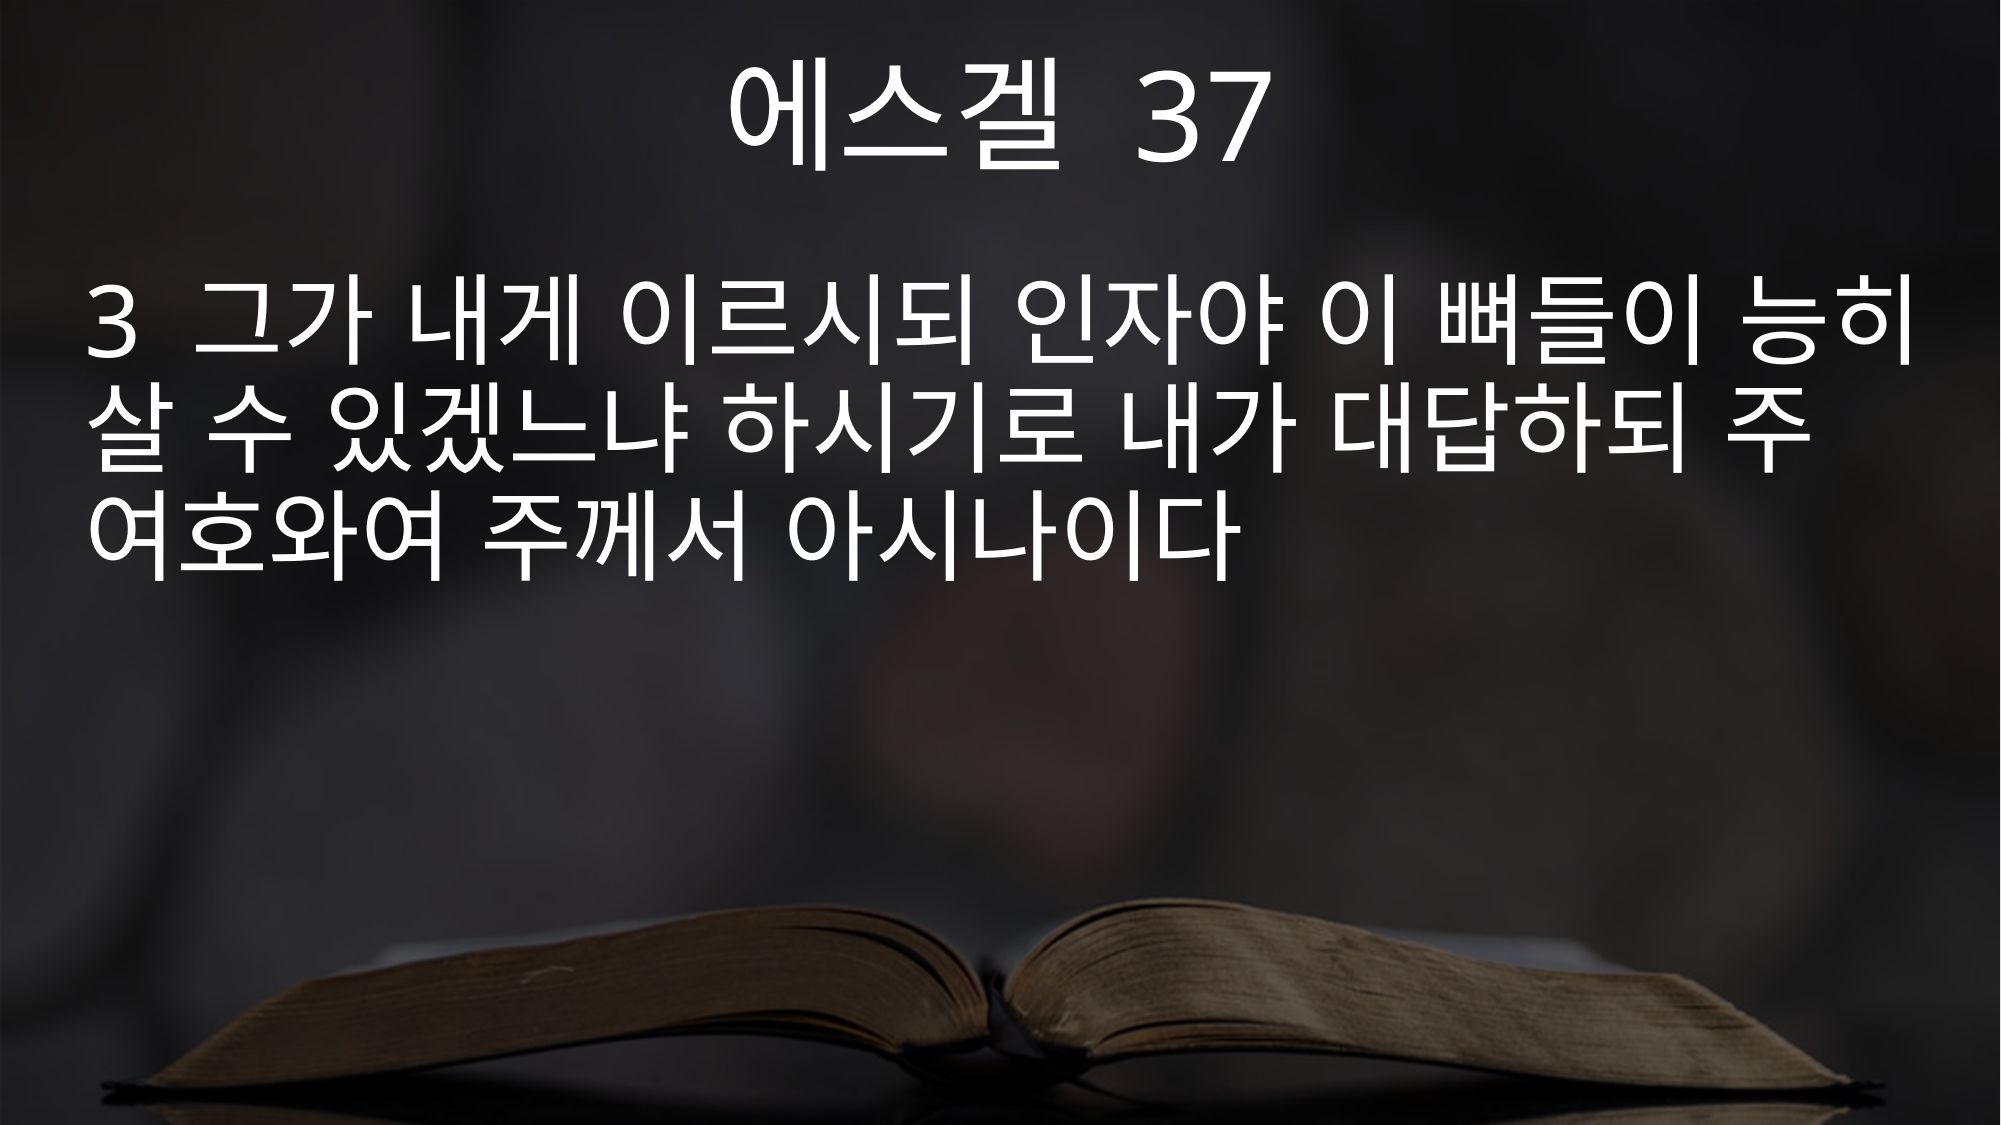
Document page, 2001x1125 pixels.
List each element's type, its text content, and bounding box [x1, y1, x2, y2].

picture [0, 0, 2001, 1125]
list 3 그가 내게 이르시되 인자야 이 뼈들이 능히 살 수 있겠느냐 하시기로 내가 대답하되 주 여호와여 주께서 아시나이다 [69, 263, 1953, 423]
footer 에스겔 37 [0, 32, 2000, 192]
